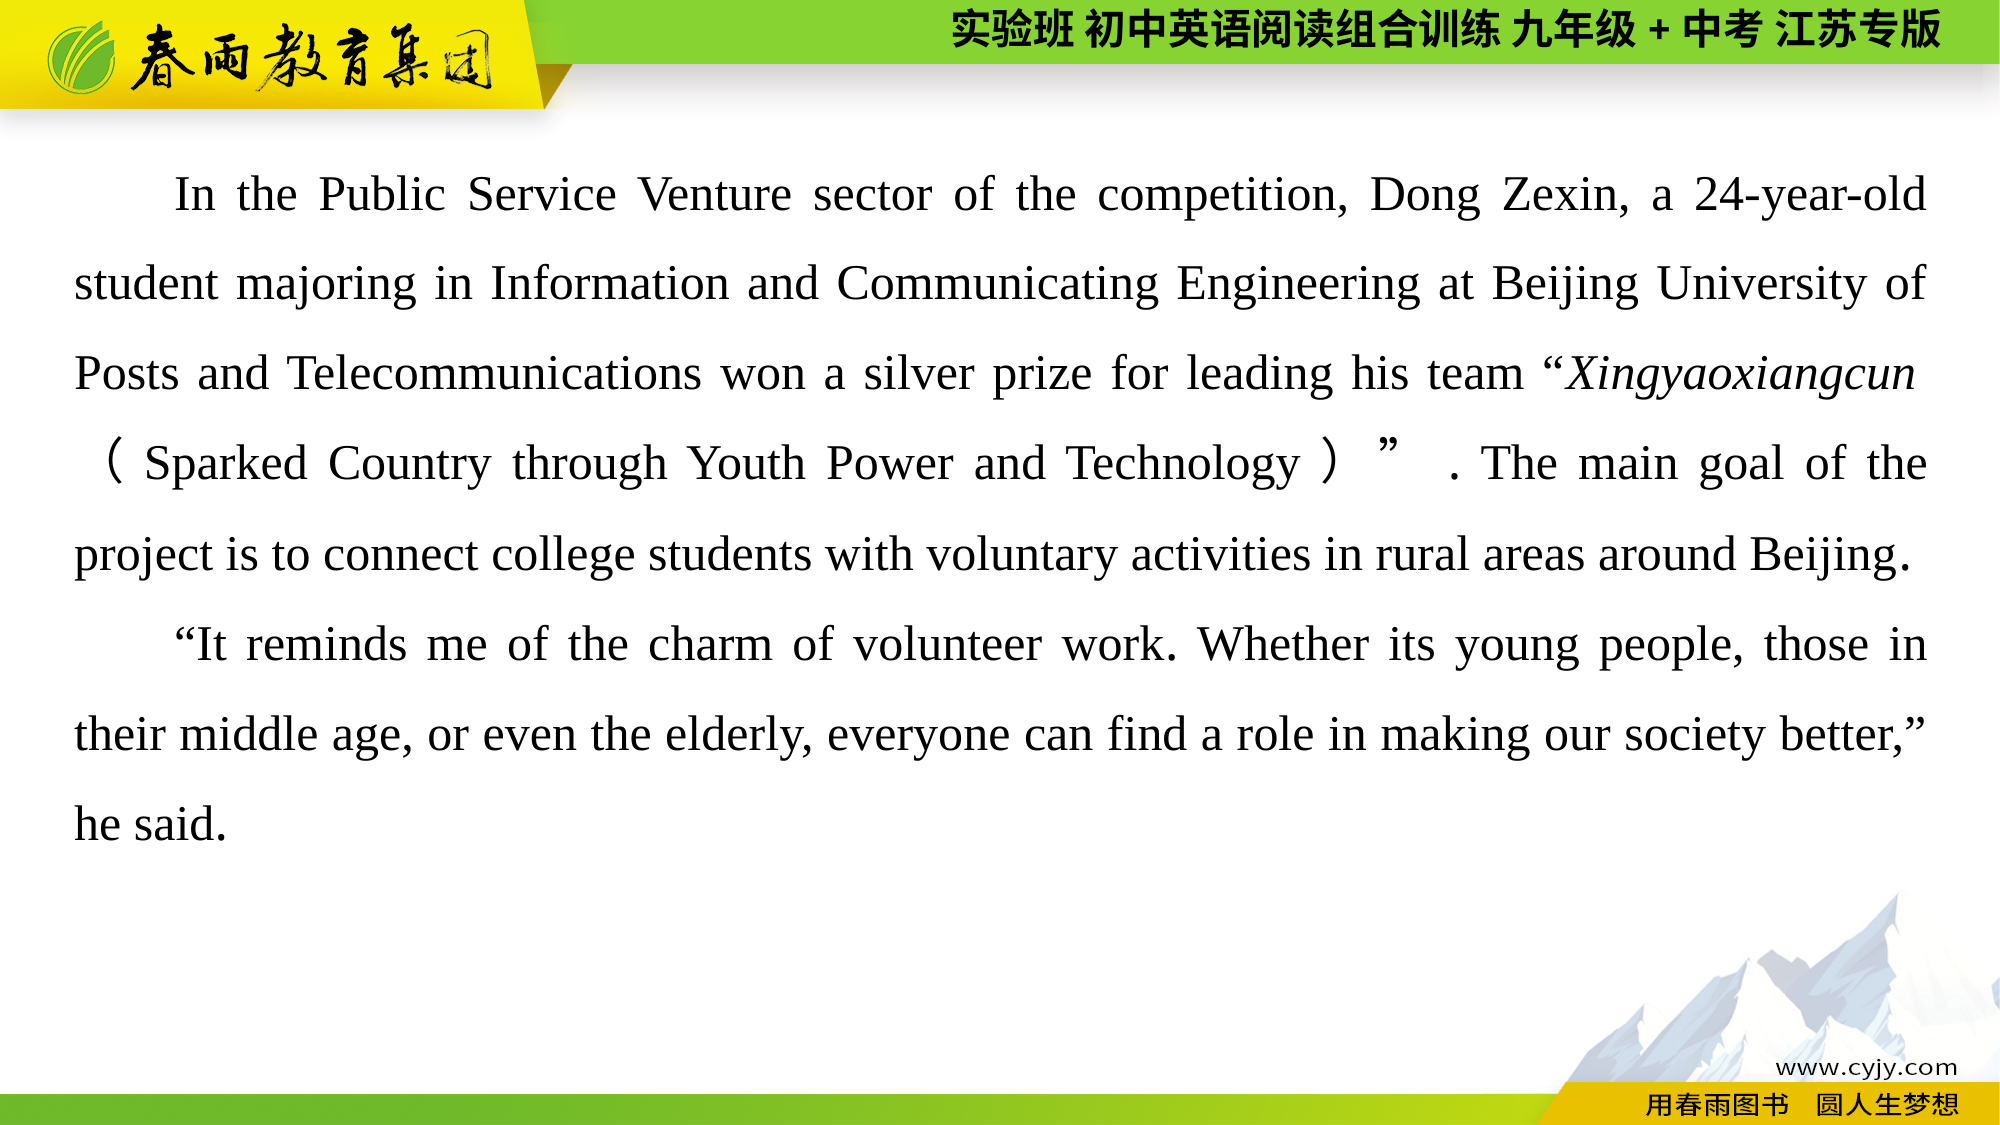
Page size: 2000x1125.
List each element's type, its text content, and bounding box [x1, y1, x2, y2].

picture [0, 0, 2000, 1125]
list In the Public Service Venture sector of the competition, Dong Zexin, a 24-year-old student majoring in Information and Communicating Engineering at Beijing University of Posts and Telecommunications won a silver prize for leading his team “Xingyaoxiangcun（Sparked Country through Youth Power and Technology）”. The main goal of the project is to connect college students with voluntary activities in rural areas around Beijing. “It reminds me of the charm of volunteer work. Whether its young people, those in their middle age, or even the elderly, everyone can find a role in making our society better,” he said. [59, 122, 1944, 854]
